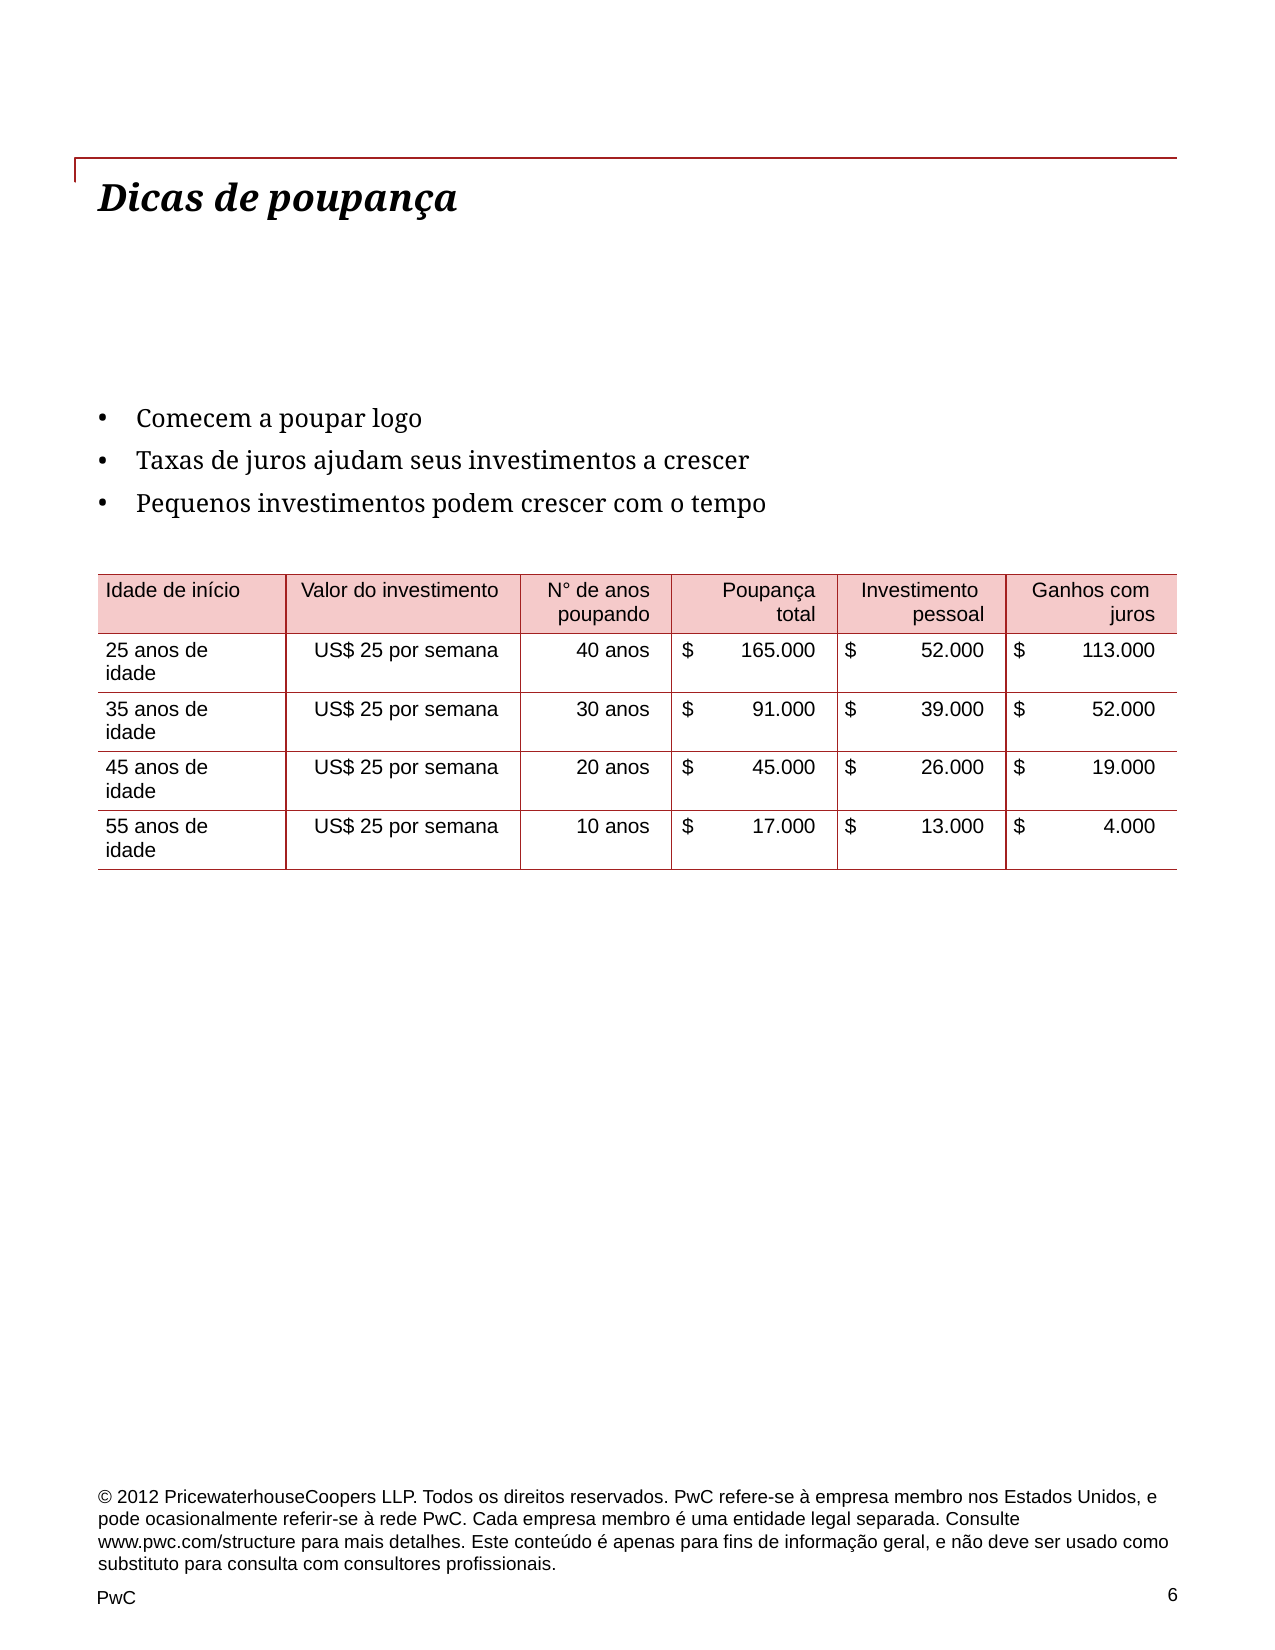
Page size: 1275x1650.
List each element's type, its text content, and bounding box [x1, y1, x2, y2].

text_box Comecem a poupar logo Taxas de juros ajudam seus investimentos a crescer Pequenos investimentos podem crescer com o tempo [98, 402, 1178, 518]
table_cell $ [1007, 693, 1029, 751]
table_cell 35 anos de idade [98, 693, 285, 751]
table_cell $ [1007, 634, 1029, 692]
table_cell 13.000 [862, 811, 1005, 869]
table_header N° de anos poupando [521, 575, 671, 633]
text_box © 2012 PricewaterhouseCoopers LLP. Todos os direitos reservados. PwC refere-se à empresa membro nos Estados Unidos, e pode ocasionalmente referir-se à rede PwC. Cada empresa membro é uma entidade legal separada. Consulte www.pwc.com/structure para mais detalhes. Este conteúdo é apenas para fins de informação geral, e não deve ser usado como substituto para consulta com consultores profissionais. [98, 1484, 1178, 1575]
table_cell $ [838, 752, 862, 810]
table_header Investimento pessoal [838, 575, 1005, 633]
table_cell $ [838, 811, 862, 869]
table_cell $ [672, 811, 701, 869]
table_cell US$ 25 por semana [287, 811, 520, 869]
table_cell 10 anos [521, 811, 671, 869]
table_cell 52.000 [1029, 693, 1177, 751]
table_cell 91.000 [701, 693, 837, 751]
table_cell 45 anos de idade [98, 752, 285, 810]
table_cell 113.000 [1029, 634, 1177, 692]
table_cell $ [838, 634, 862, 692]
table_header Valor do investimento [287, 575, 520, 633]
table_header Ganhos com juros [1007, 575, 1177, 633]
table_cell 165.000 [701, 634, 837, 692]
slide_number 6 [903, 1583, 1179, 1609]
table_cell $ [1007, 752, 1029, 810]
table_cell 26.000 [862, 752, 1005, 810]
table_cell 45.000 [701, 752, 837, 810]
table_cell US$ 25 por semana [287, 752, 520, 810]
table_cell US$ 25 por semana [287, 634, 520, 692]
table_cell 52.000 [862, 634, 1005, 692]
table_cell US$ 25 por semana [287, 693, 520, 751]
table_cell 4.000 [1029, 811, 1177, 869]
table_cell $ [672, 752, 701, 810]
table_cell $ [1007, 811, 1029, 869]
table_cell 25 anos de idade [98, 634, 285, 692]
table_header Idade de início [98, 575, 285, 633]
table_cell 40 anos [521, 634, 671, 692]
table_cell 19.000 [1029, 752, 1177, 810]
table_cell 20 anos [521, 752, 671, 810]
table_cell $ [672, 634, 701, 692]
table_cell 55 anos de idade [98, 811, 285, 869]
table_cell 30 anos [521, 693, 671, 751]
table_header Poupança total [672, 575, 837, 633]
table_cell $ [838, 693, 862, 751]
text_box Dicas de poupança [98, 173, 1178, 219]
table_cell 17.000 [701, 811, 837, 869]
table_cell 39.000 [862, 693, 1005, 751]
table_cell $ [672, 693, 701, 751]
